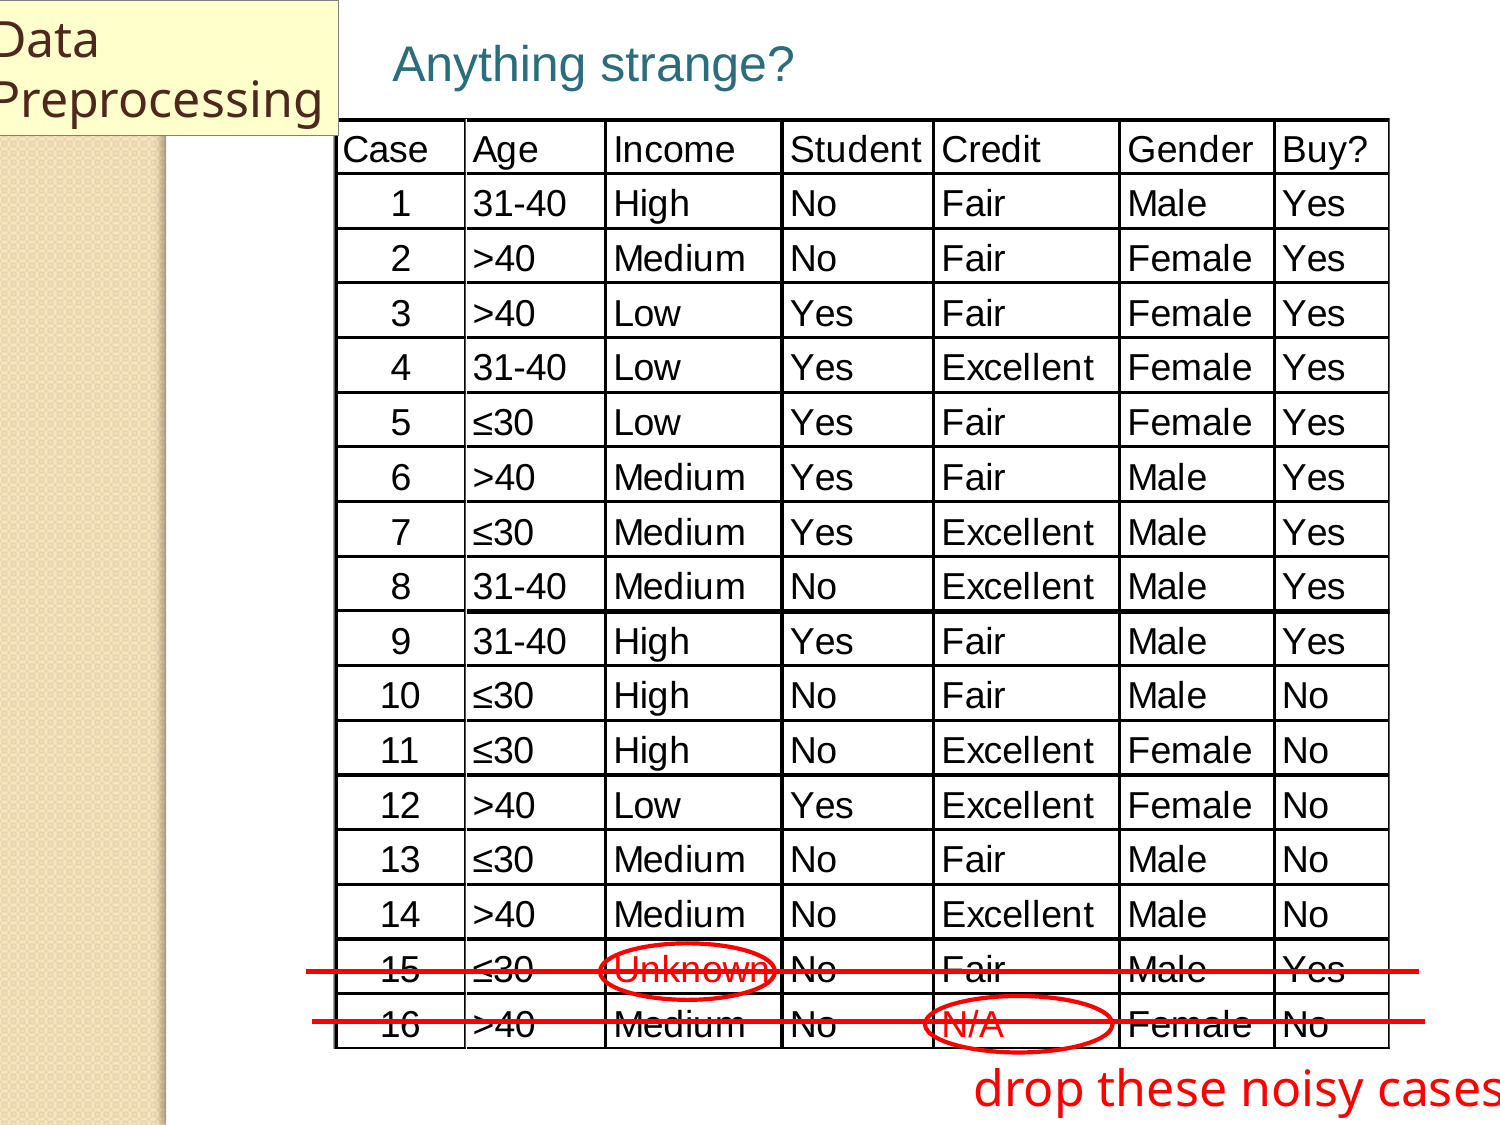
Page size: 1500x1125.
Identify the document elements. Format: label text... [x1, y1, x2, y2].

text_box drop these noisy cases [958, 1049, 1500, 1124]
text_box Anything strange? [377, 24, 810, 99]
picture [333, 1022, 1392, 1051]
picture [333, 118, 1392, 971]
picture [333, 972, 1392, 1021]
text_box Data Preprocessing [0, 0, 339, 136]
